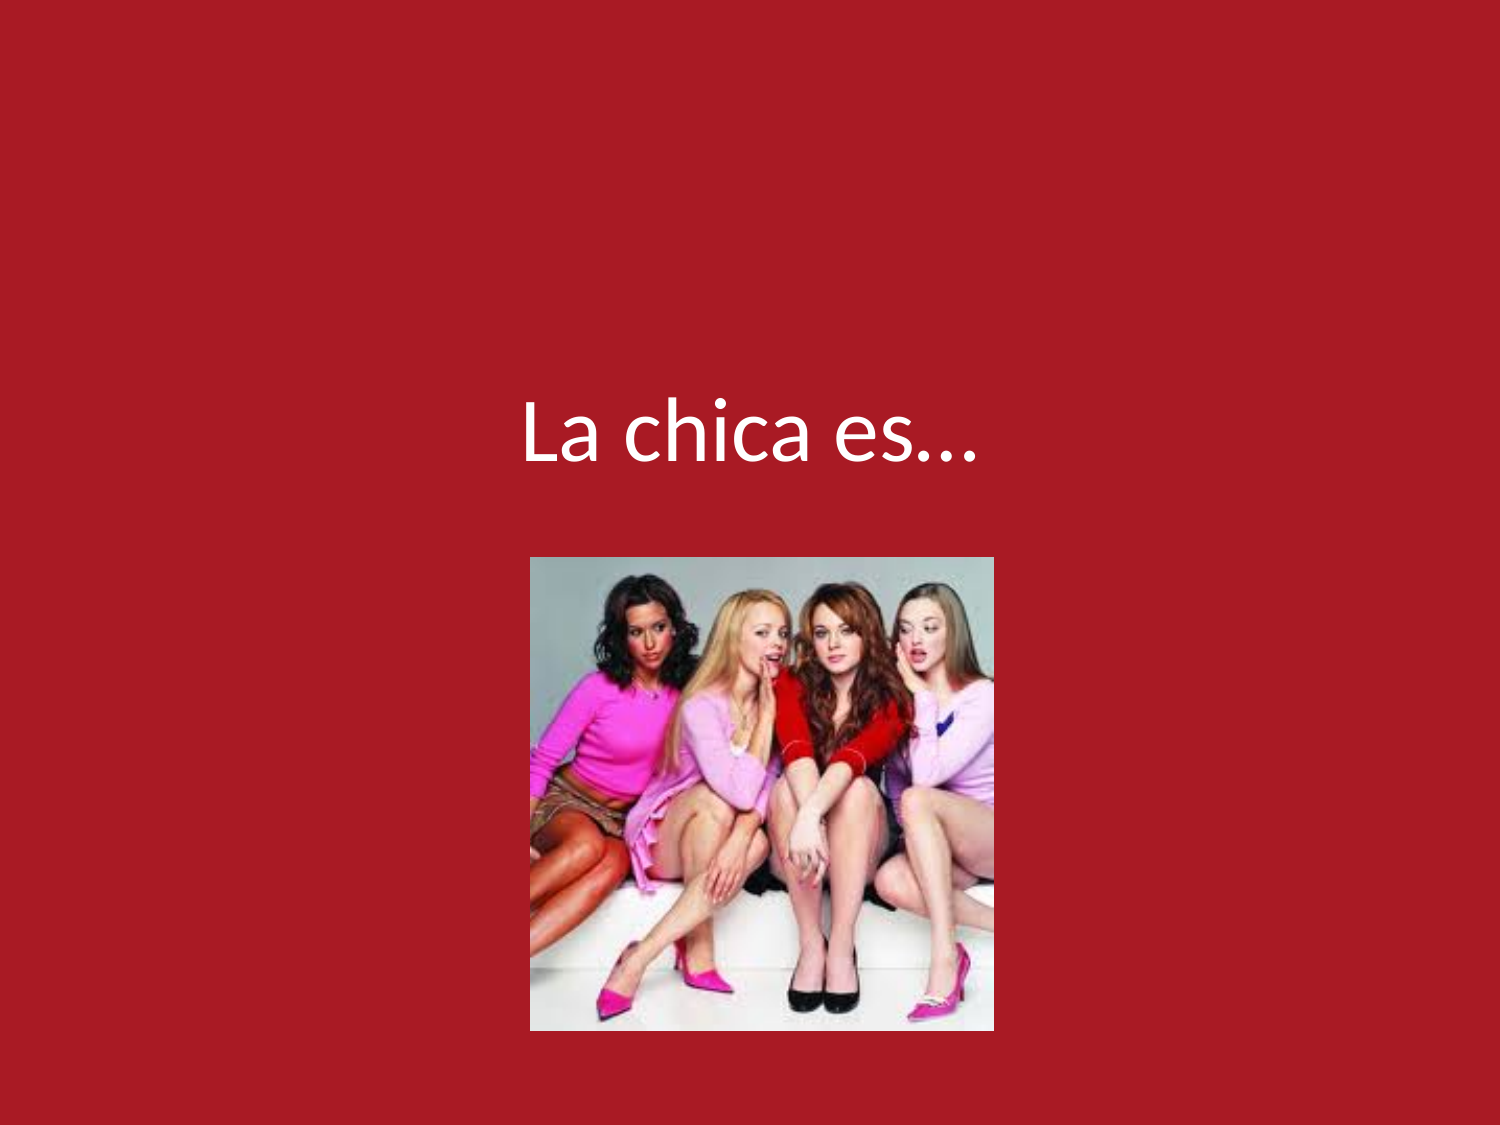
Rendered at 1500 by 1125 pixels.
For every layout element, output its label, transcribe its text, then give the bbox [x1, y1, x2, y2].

title La chica es… [75, 45, 1425, 1025]
picture [530, 557, 994, 1032]
